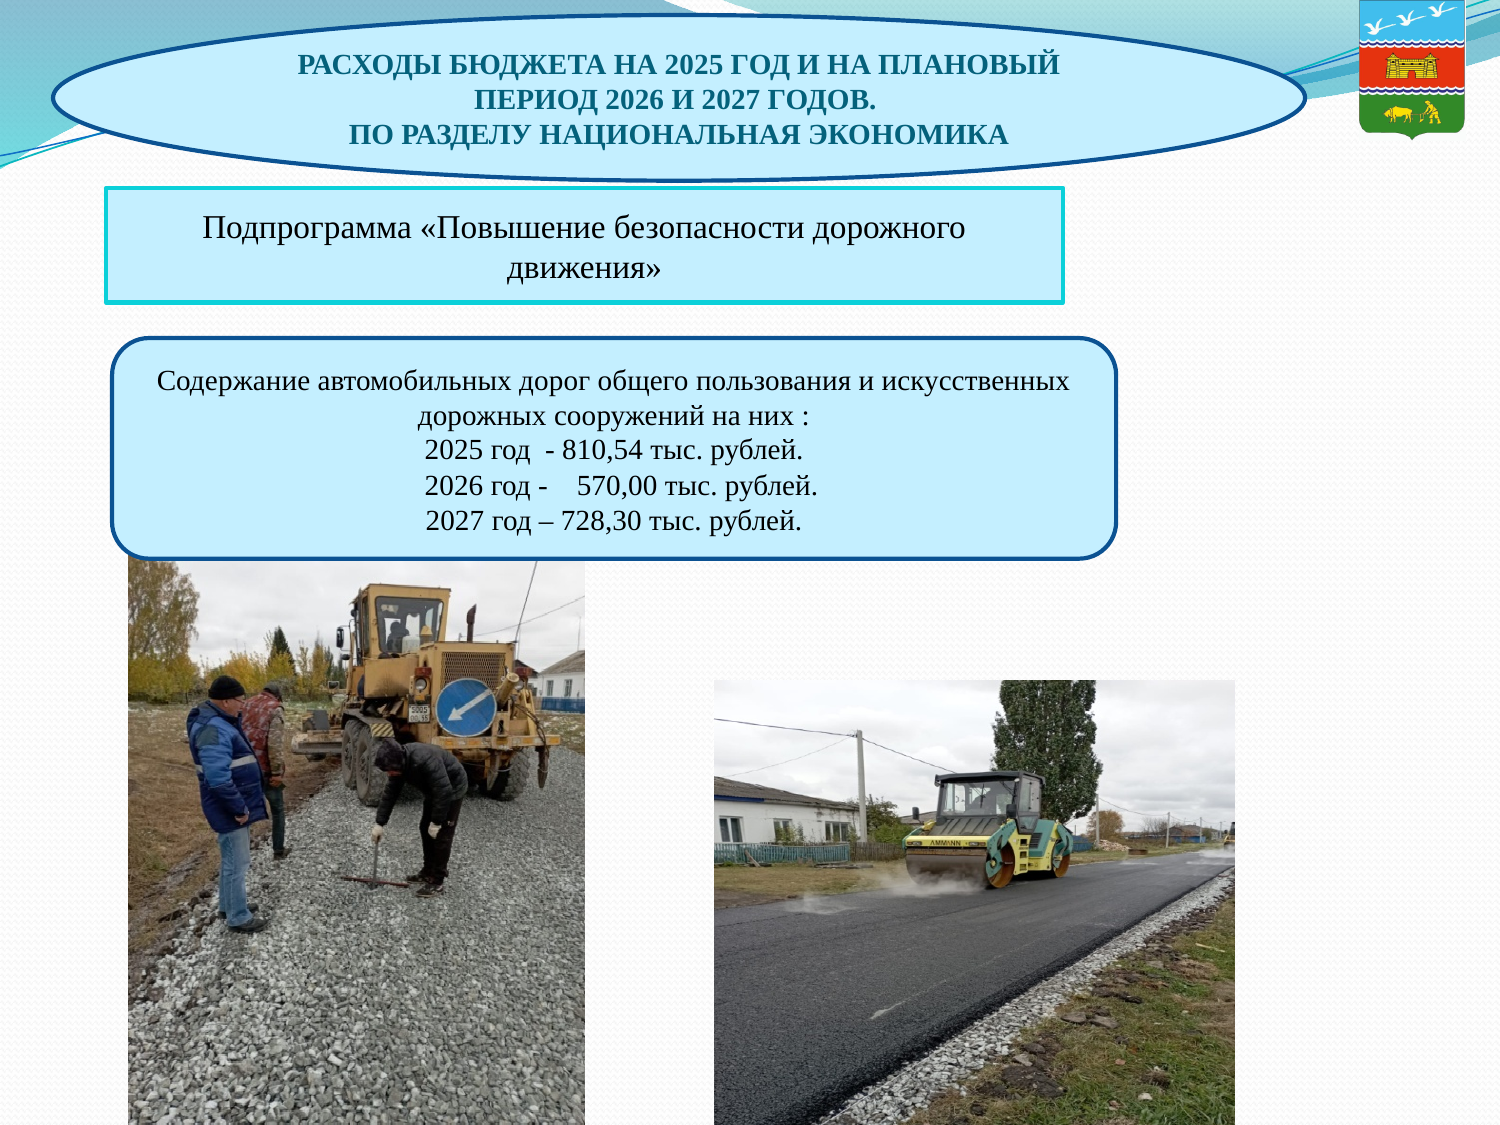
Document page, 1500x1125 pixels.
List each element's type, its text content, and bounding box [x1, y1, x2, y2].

picture [1359, 0, 1466, 141]
text_box Подпрограмма «Повышение безопасности дорожного движения» [104, 186, 1065, 305]
picture [714, 680, 1235, 1125]
text_box Содержание автомобильных дорог общего пользования и искусственных дорожных сооружений на них : 2025 год - 810,54 тыс. рублей. 2026 год - 570,00 тыс. рублей. 2027 год – 728,30 тыс. рублей. [109, 335, 1119, 561]
text_box РАСХОДЫ БЮДЖЕТА НА 2025 ГОД И НА ПЛАНОВЫЙ ПЕРИОД 2026 И 2027 ГОДОВ. ПО РАЗДЕЛУ НАЦИОНАЛЬНАЯ ЭКОНОМИКА [50, 12, 1308, 183]
picture [128, 503, 585, 1125]
